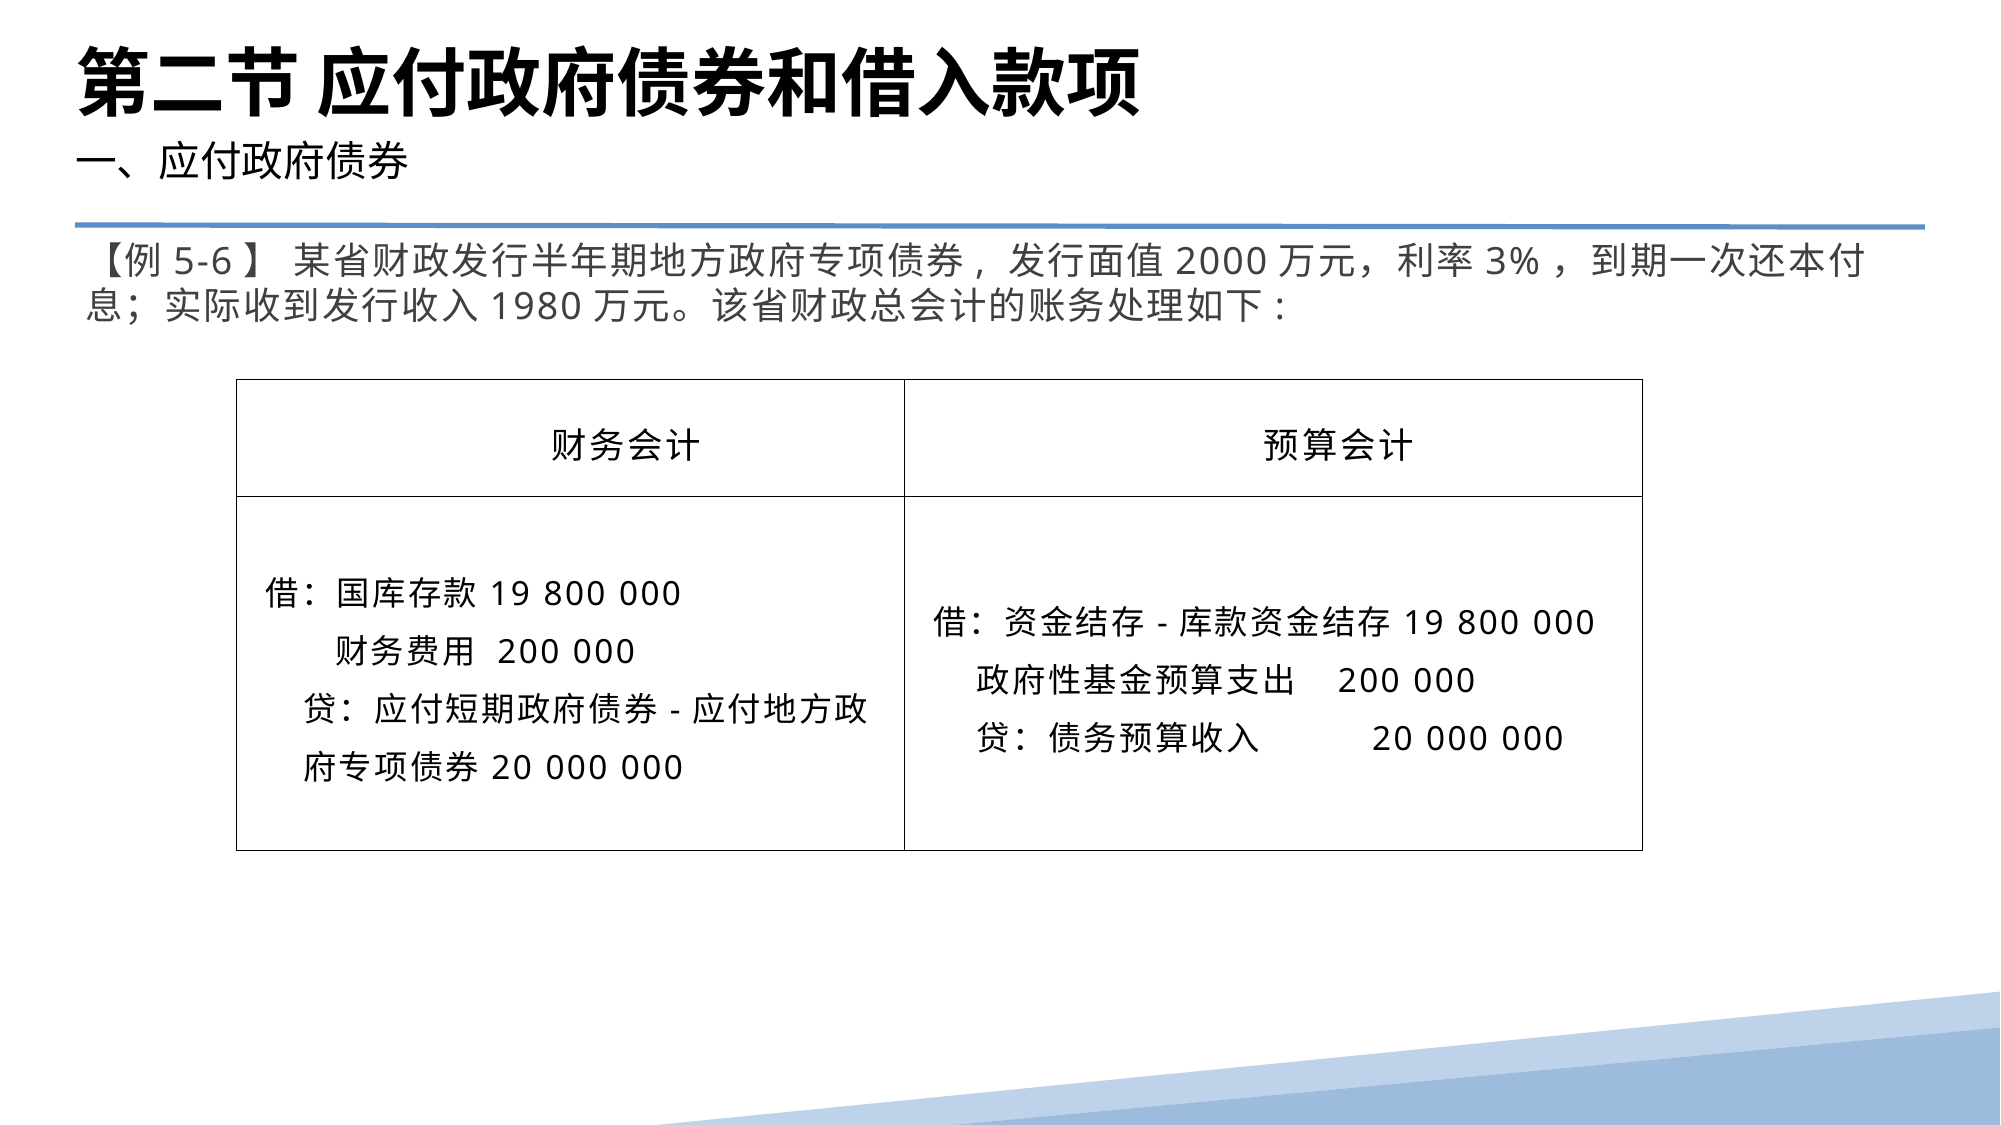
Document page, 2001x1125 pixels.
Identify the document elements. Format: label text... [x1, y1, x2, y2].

text_box 【例5-6】 某省财政发行半年期地方政府专项债券, 发行面值2000万元，利率3%，到期一次还本付息；实际收到发行收入1980万元。该省财政总会计的账务处理如下: [74, 232, 1925, 385]
table_header 预算会计 [905, 380, 1642, 496]
text_box 一、应付政府债券 [75, 124, 1925, 200]
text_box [74, 224, 1925, 228]
table_cell 借：国库存款19 800 000 财务费用 200 000 贷：应付短期政府债券-应付地方政府专项债券20 000 000 [237, 497, 904, 850]
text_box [656, 991, 2000, 1125]
text_box 第二节 应付政府债券和借入款项 [75, 24, 1925, 124]
table_header 财务会计 [237, 380, 904, 496]
table_cell 借：资金结存-库款资金结存19 800 000 政府性基金预算支出 200 000 贷：债务预算收入 20 000 000 [905, 497, 1642, 850]
